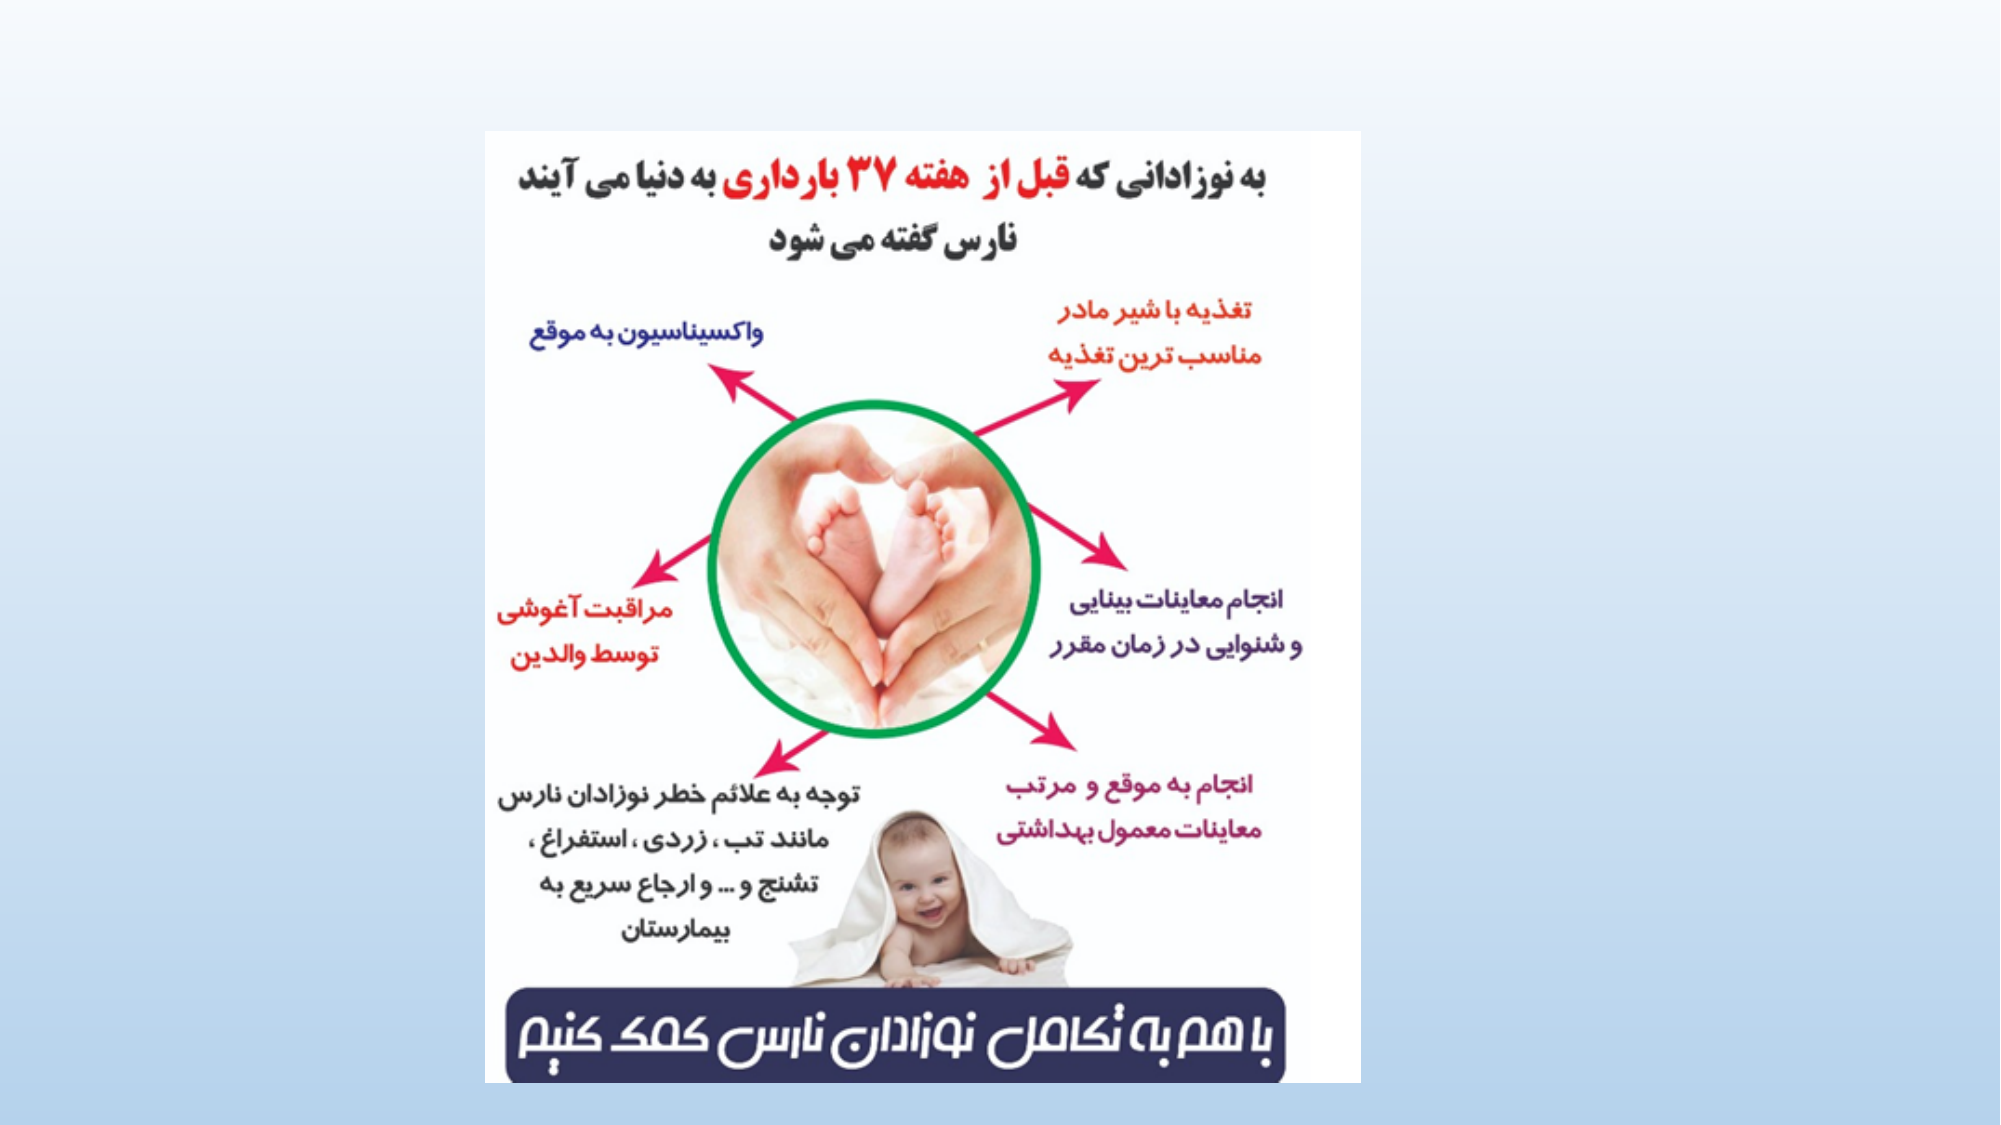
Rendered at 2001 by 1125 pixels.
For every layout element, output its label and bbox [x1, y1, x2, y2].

picture [485, 131, 1361, 1083]
